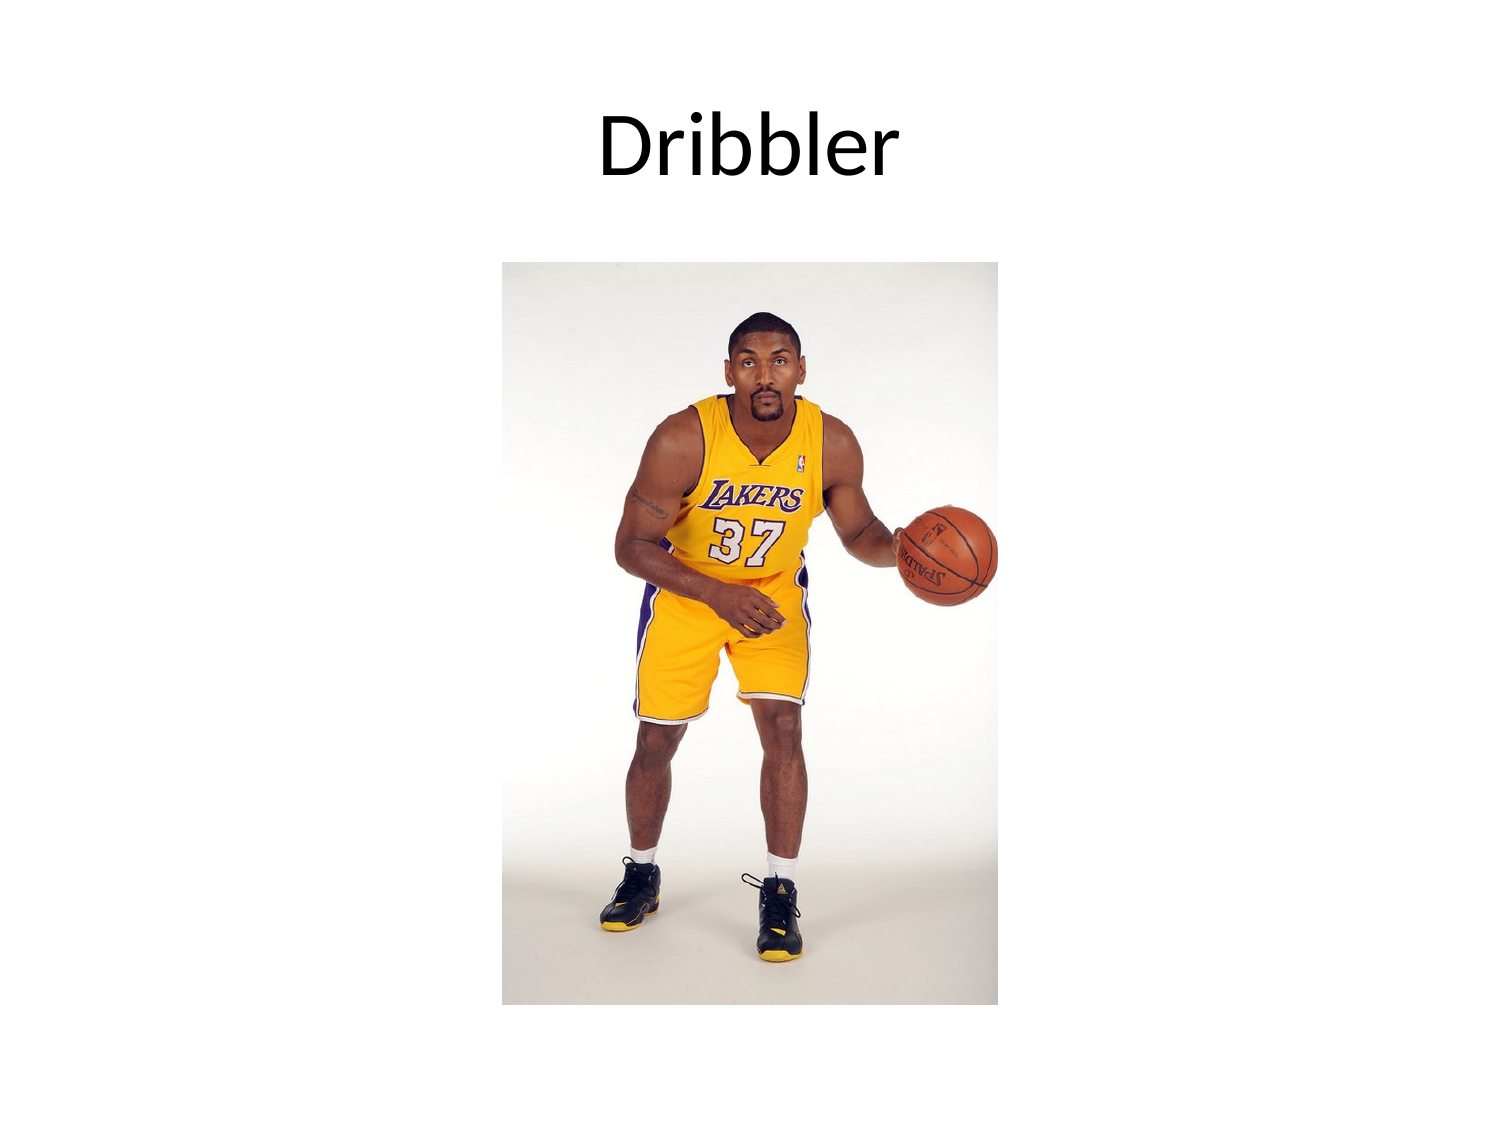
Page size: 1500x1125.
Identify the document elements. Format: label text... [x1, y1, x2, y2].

title Dribbler [75, 45, 1425, 233]
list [502, 262, 998, 1006]
